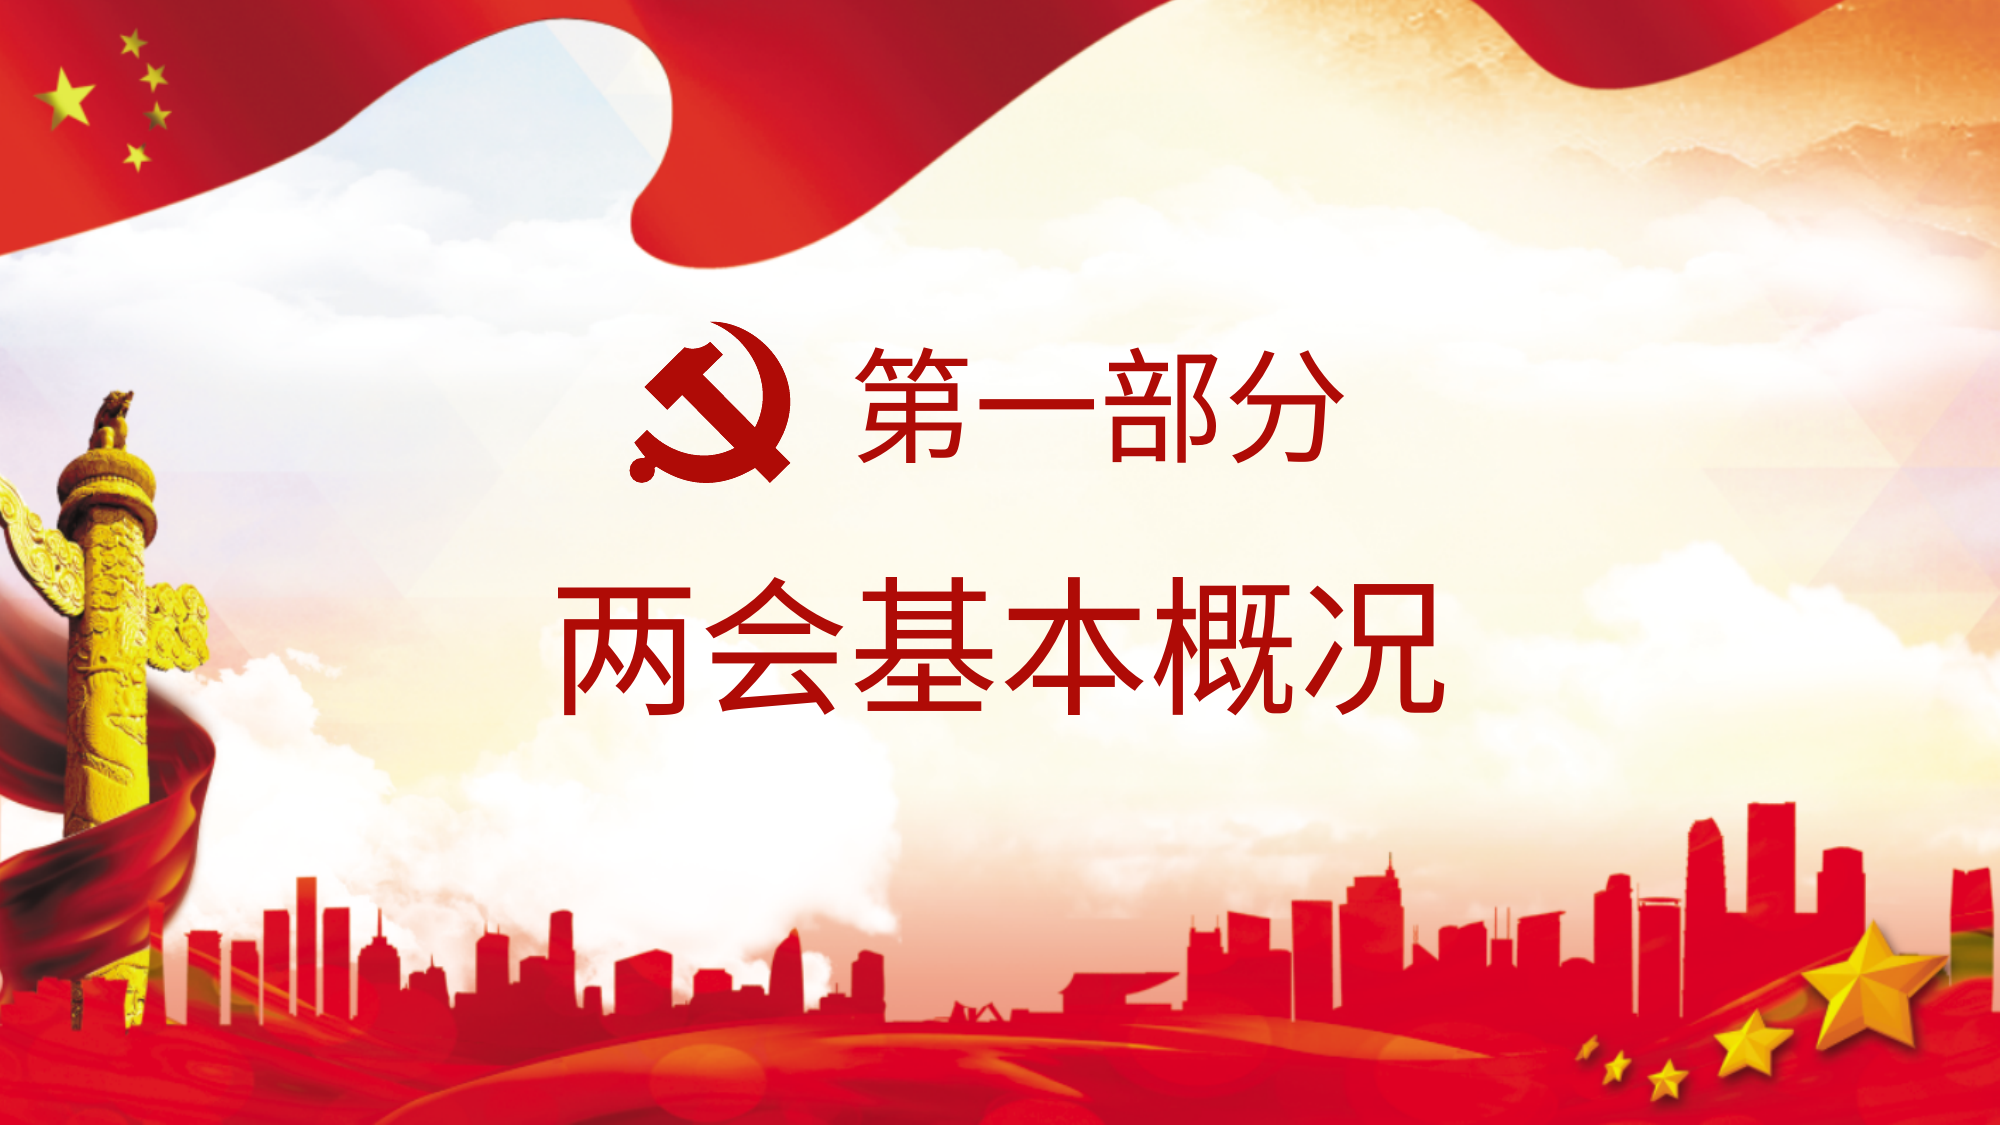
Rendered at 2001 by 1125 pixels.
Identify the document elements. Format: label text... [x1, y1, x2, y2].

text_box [629, 320, 818, 490]
text_box 两会基本概况 [373, 546, 1627, 742]
picture [0, 0, 2000, 1125]
text_box 第一部分 [830, 321, 1370, 487]
